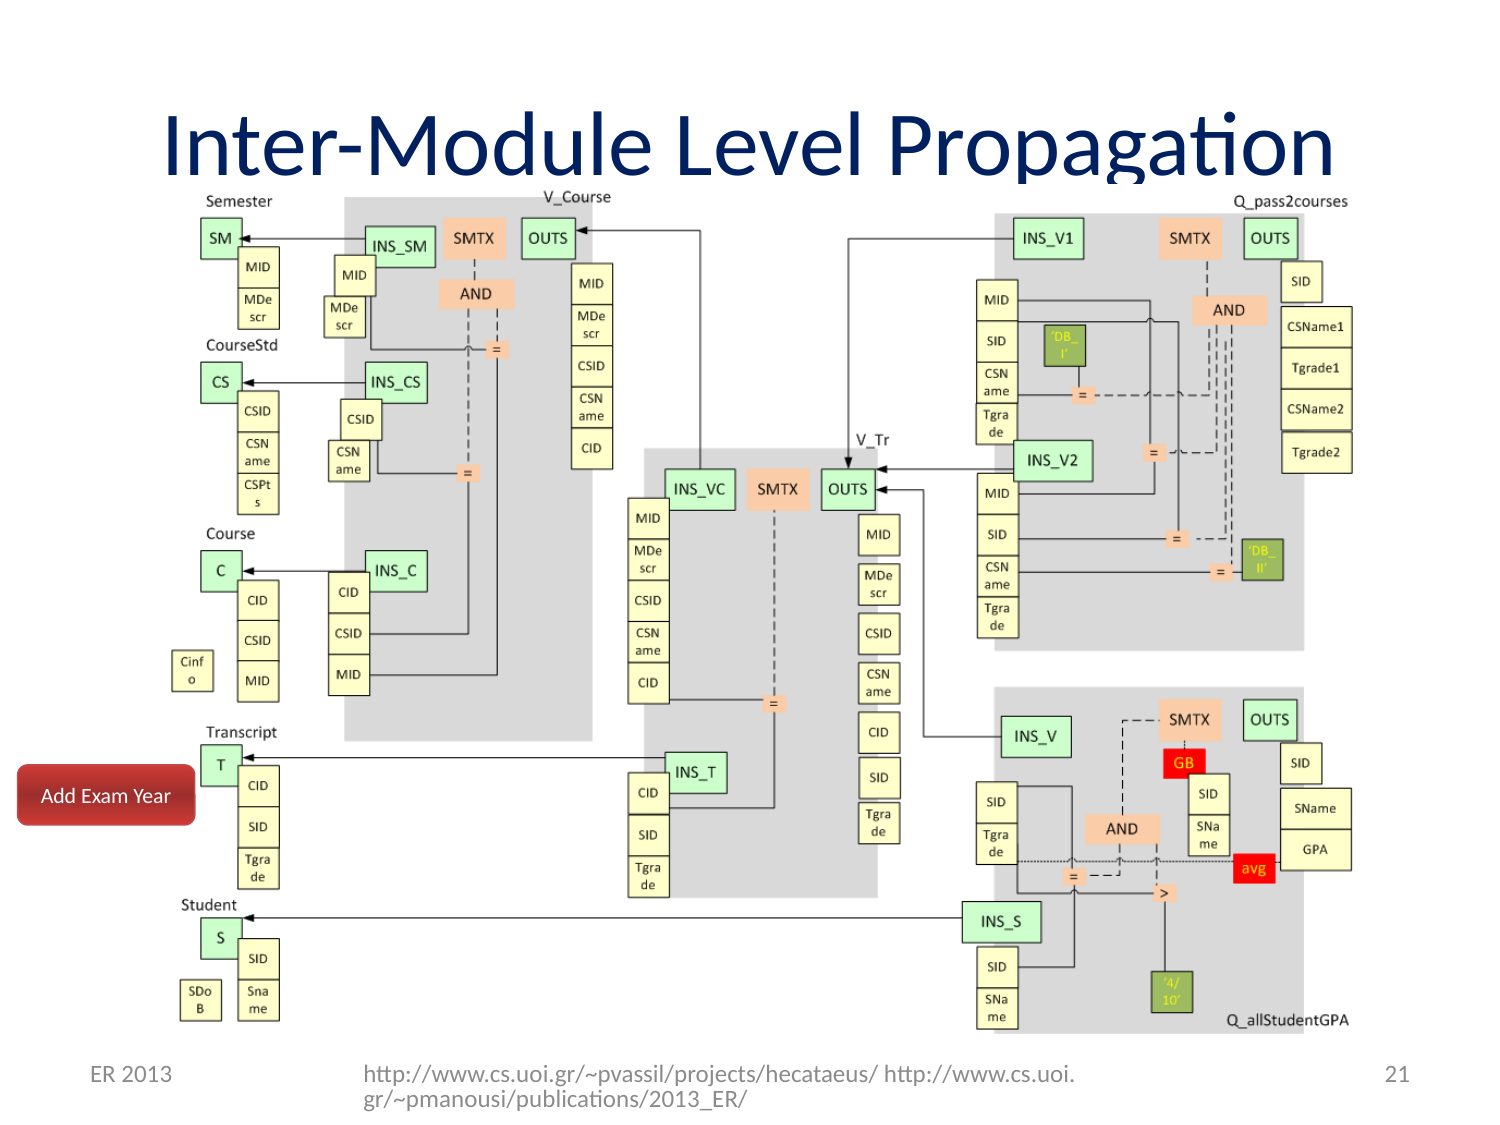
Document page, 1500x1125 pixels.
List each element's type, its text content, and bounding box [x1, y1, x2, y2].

text_box Add Exam Year [17, 764, 165, 825]
picture [170, 184, 1353, 1034]
footer http://www.cs.uoi.gr/~pvassil/projects/hecataeus/ http://www.cs.uoi.gr/~pmanousi/publications/2013_ER/ [348, 1042, 1074, 1103]
title Inter-Module Level Propagation [75, 45, 1425, 233]
slide_number ER 2013 [75, 1042, 348, 1103]
slide_number 21 [1074, 1042, 1425, 1103]
